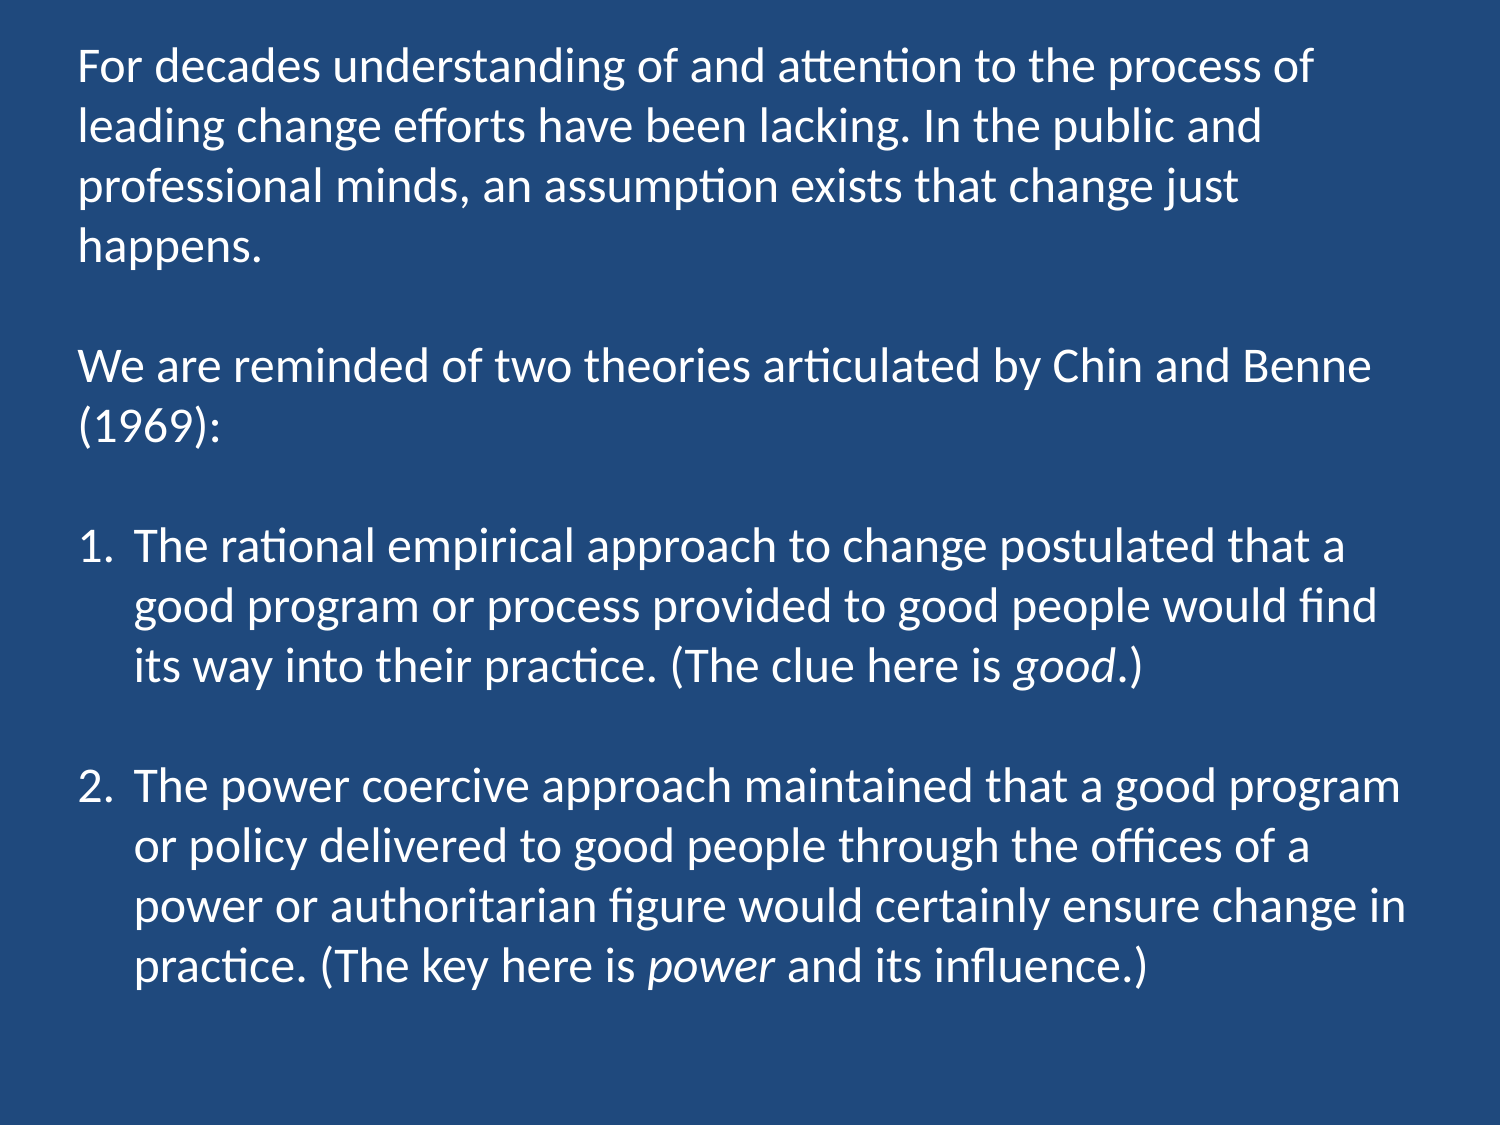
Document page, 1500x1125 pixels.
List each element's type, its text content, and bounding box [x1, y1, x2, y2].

text_box For decades understanding of and attention to the process of leading change efforts have been lacking. In the public and professional minds, an assumption exists that change just happens. We are reminded of two theories articulated by Chin and Benne (1969): The rational empirical approach to change postulated that a good program or process provided to good people would find its way into their practice. (The clue here is good.) The power coercive approach maintained that a good program or policy delivered to good people through the offices of a power or authoritarian figure would certainly ensure change in practice. (The key here is power and its influence.) [62, 24, 1450, 1000]
